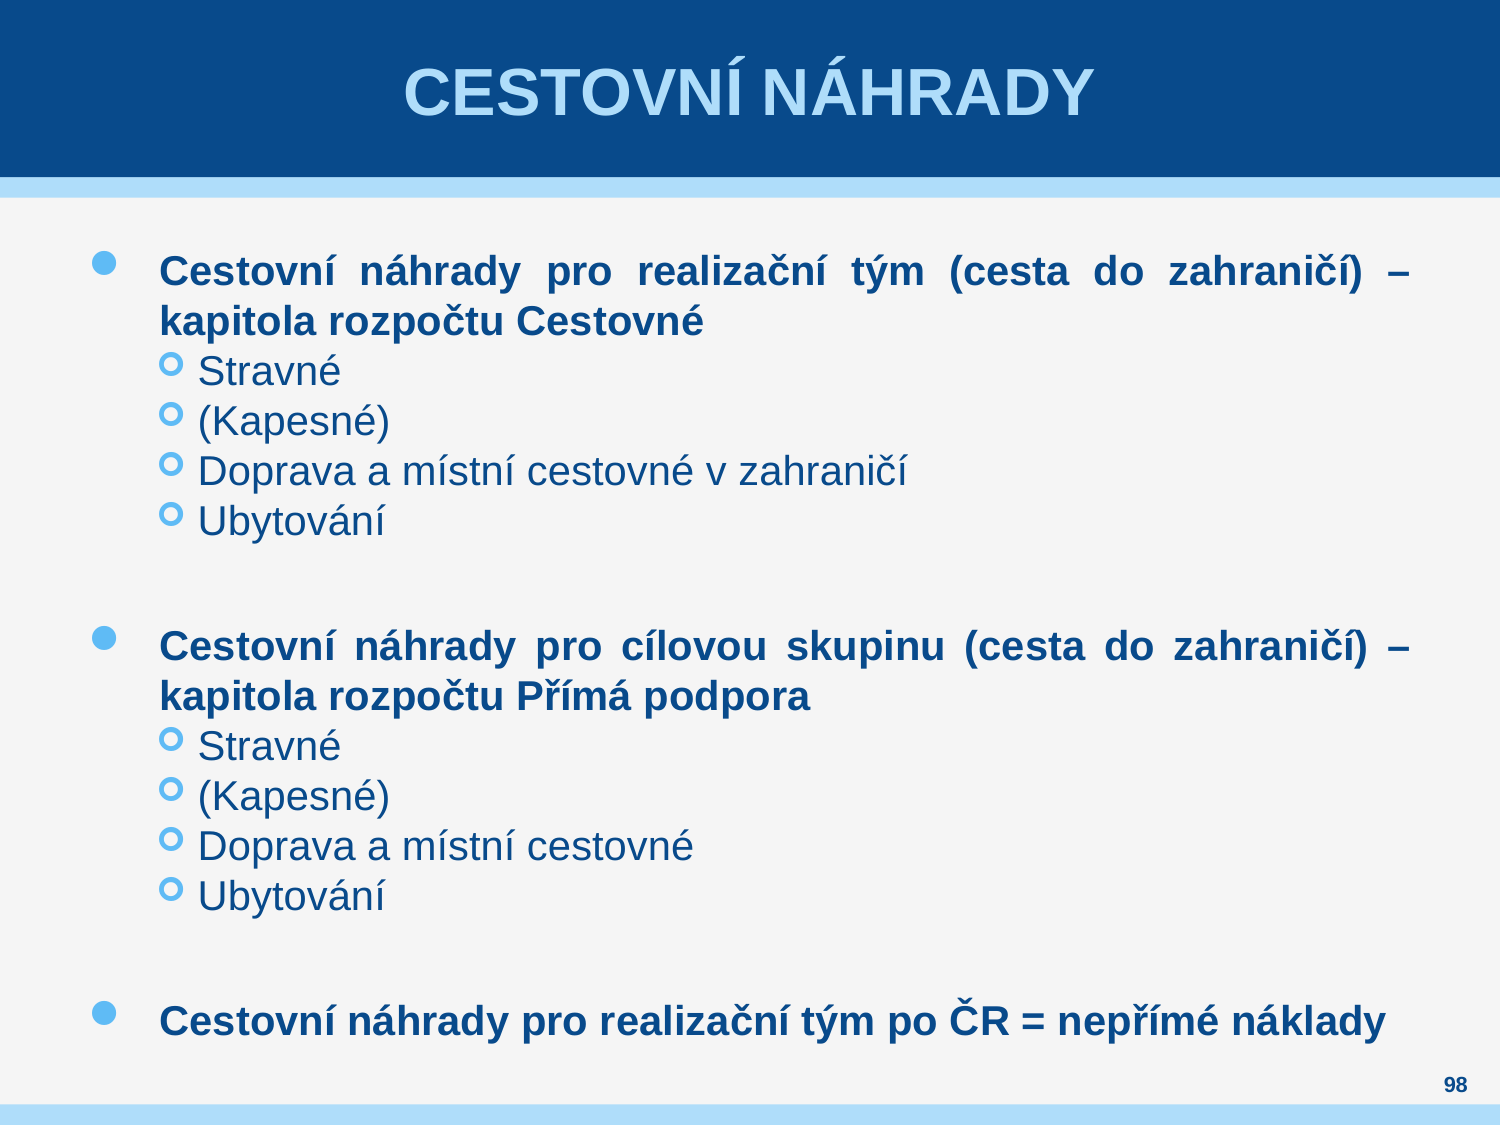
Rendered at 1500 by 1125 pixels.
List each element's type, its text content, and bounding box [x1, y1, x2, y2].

slide_number 98 [1417, 1068, 1495, 1099]
title Cestovní náhrady [59, 0, 1441, 178]
list Cestovní náhrady pro realizační tým (cesta do zahraničí) – kapitola rozpočtu Cestovné Stravné (Kapesné) Doprava a místní cestovné v zahraničí Ubytování Cestovní náhrady pro cílovou skupinu (cesta do zahraničí) – kapitola rozpočtu Přímá podpora Stravné (Kapesné) Doprava a místní cestovné Ubytování Cestovní náhrady pro realizační tým po ČR = nepřímé náklady [88, 243, 1412, 953]
